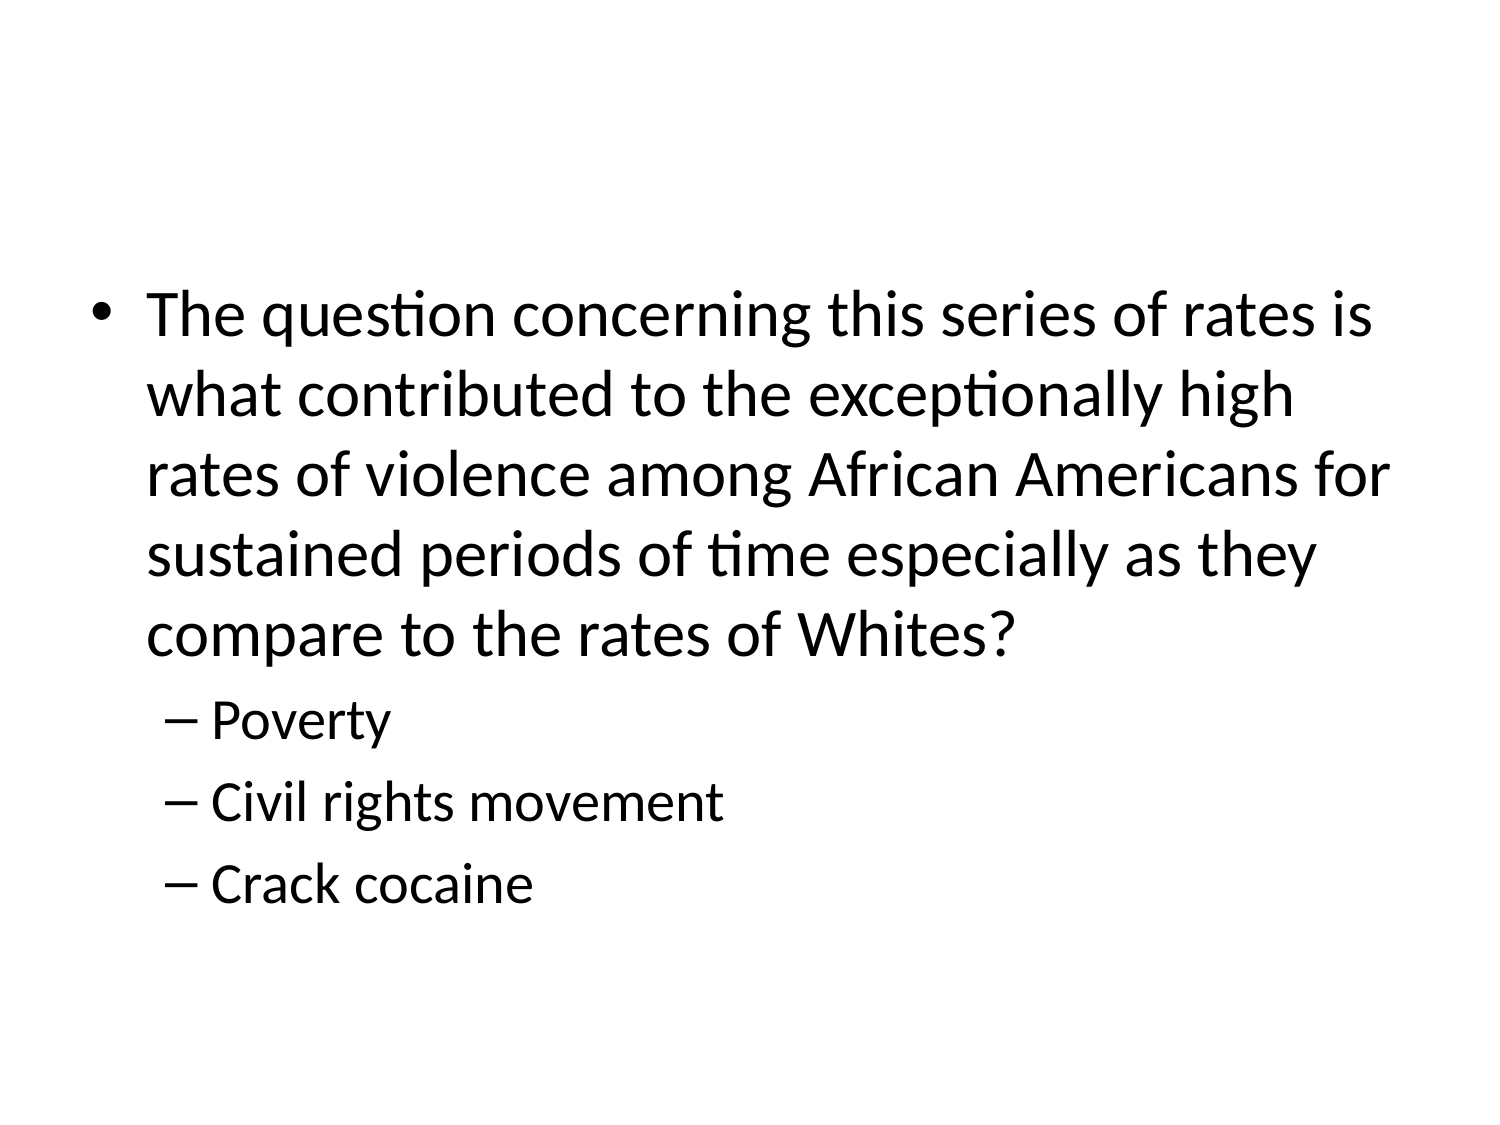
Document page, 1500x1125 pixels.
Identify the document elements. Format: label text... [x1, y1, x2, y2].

list The question concerning this series of rates is what contributed to the exceptionally high rates of violence among African Americans for sustained periods of time especially as they compare to the rates of Whites? Poverty Civil rights movement Crack cocaine [75, 262, 1425, 1005]
